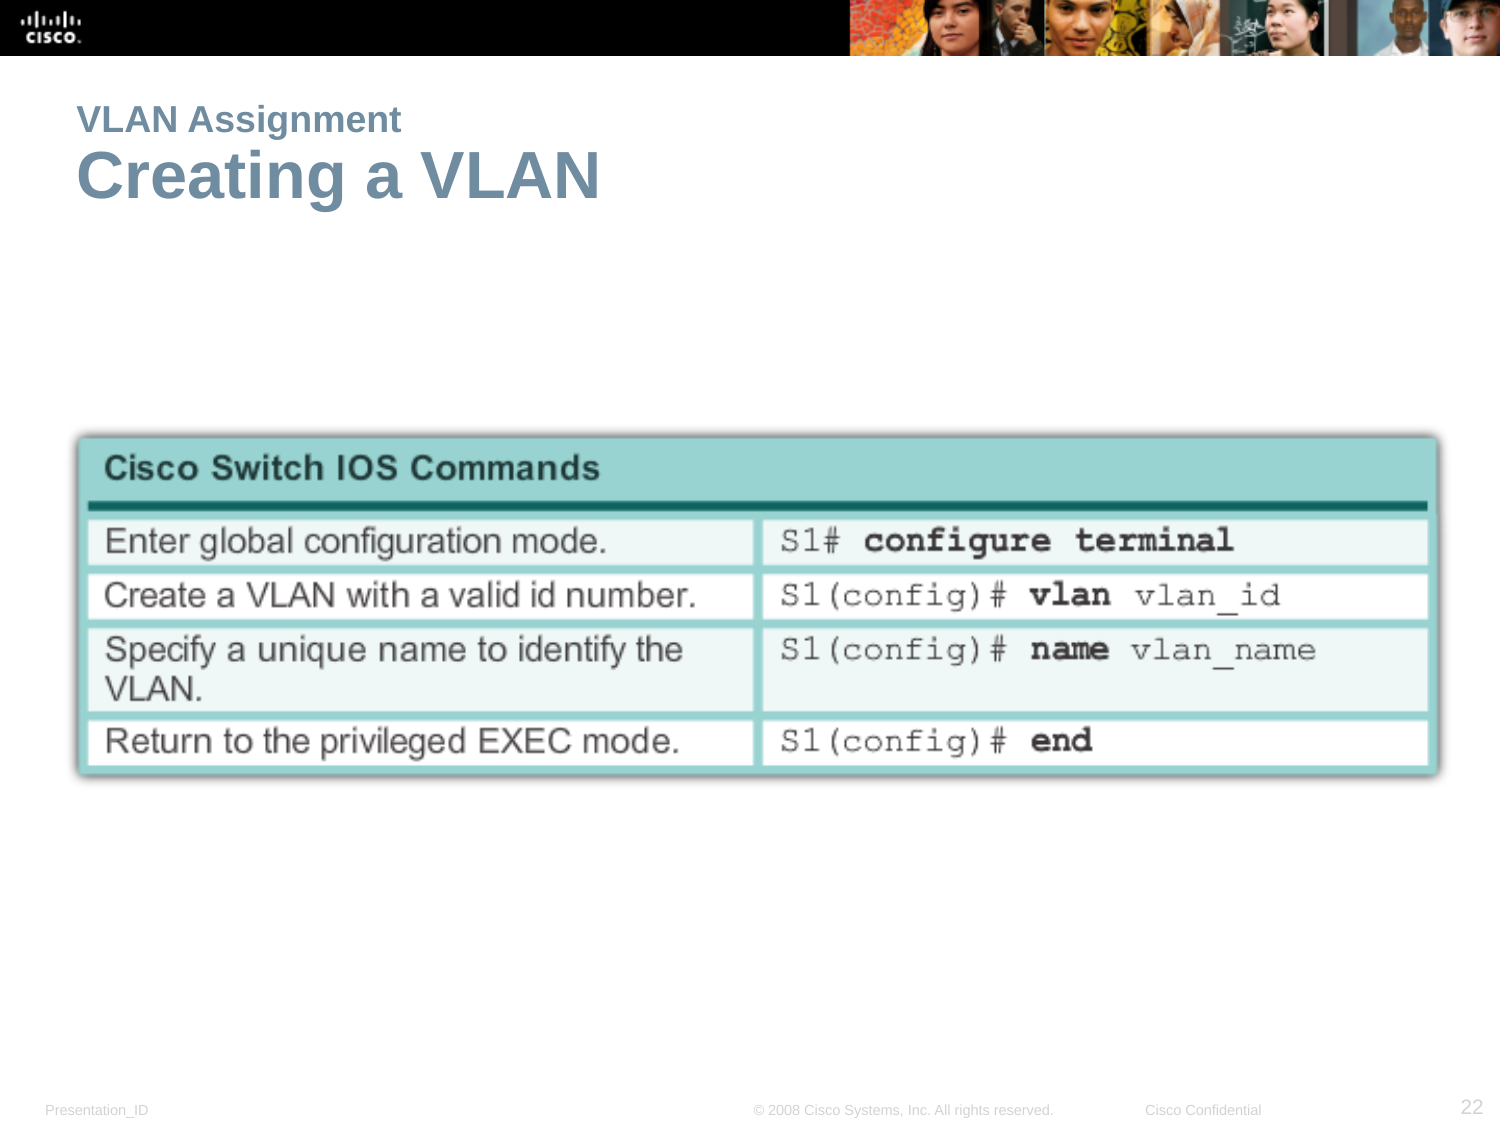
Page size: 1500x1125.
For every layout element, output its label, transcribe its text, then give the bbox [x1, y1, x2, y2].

picture [0, 0, 1500, 56]
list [62, 418, 1451, 791]
title VLAN Assignment Creating a VLAN [62, 81, 1400, 220]
